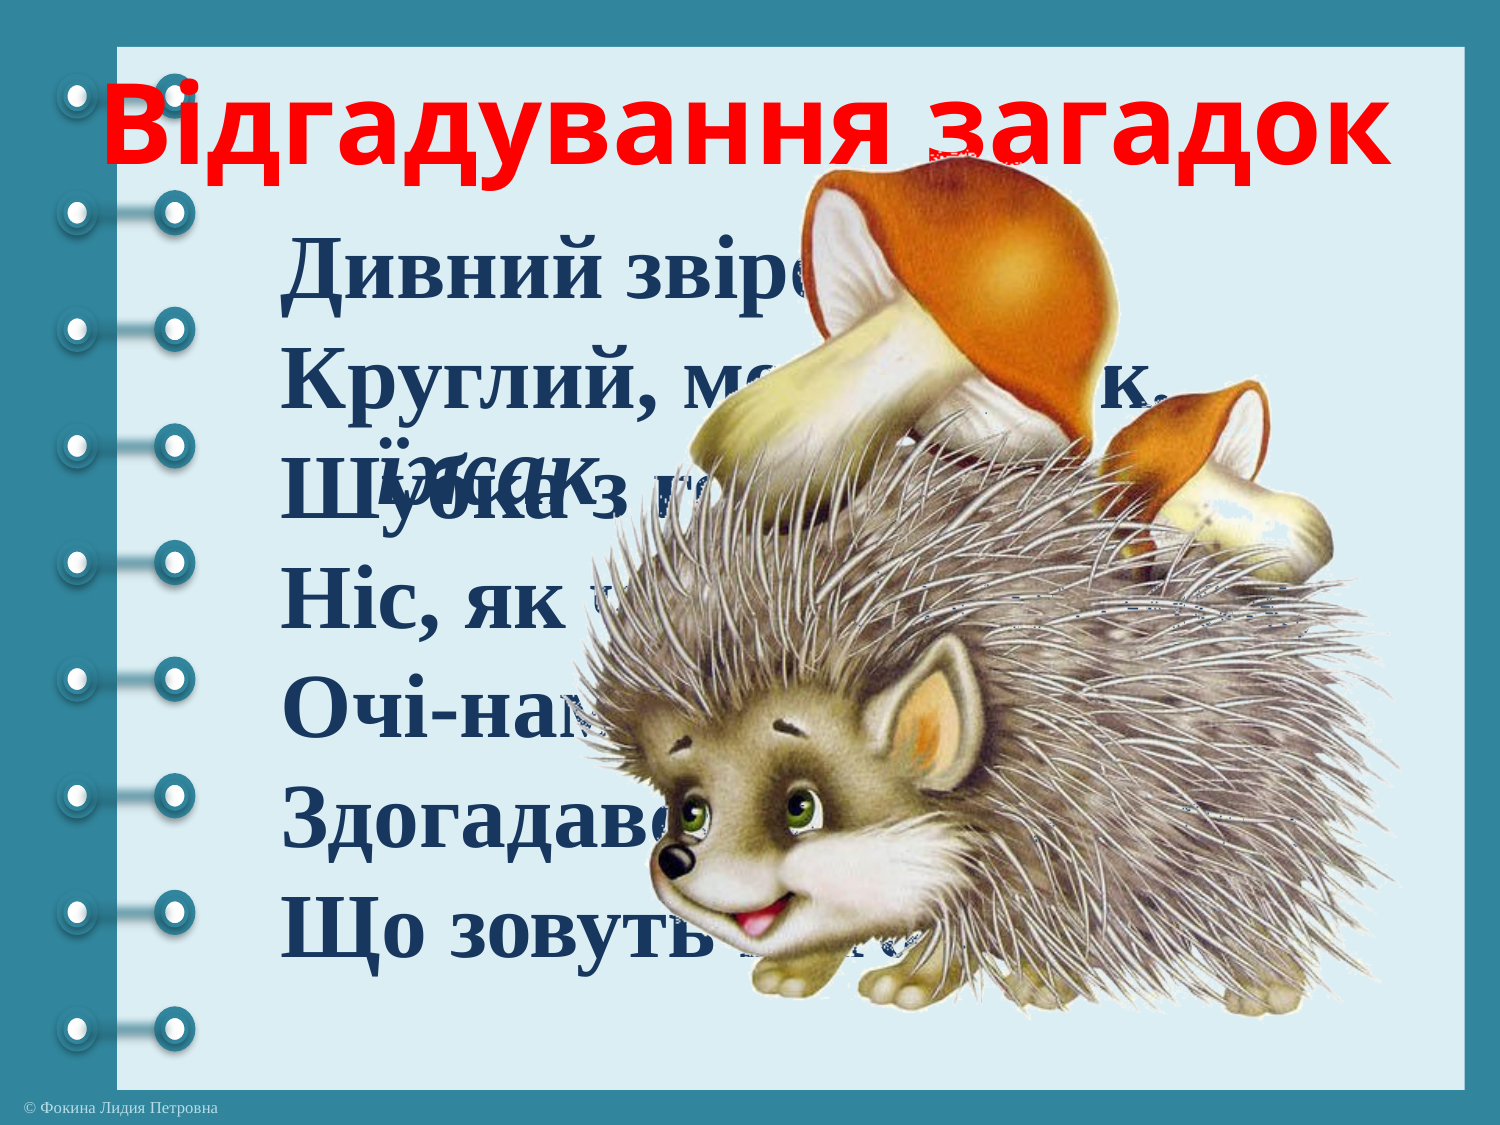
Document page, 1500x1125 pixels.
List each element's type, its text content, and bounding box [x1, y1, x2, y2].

text_box Дивний звірок, Круглий, мов клубок, Шубка з голочок, Ніс, як чорний п’ятачок, Очі-намистинки. Здогадався, мабуть, всяк, Що зовуть його … [265, 199, 532, 984]
picture [537, 125, 1447, 1064]
text_box Відгадування загадок [64, 45, 1425, 185]
text_box їжак [361, 397, 532, 532]
